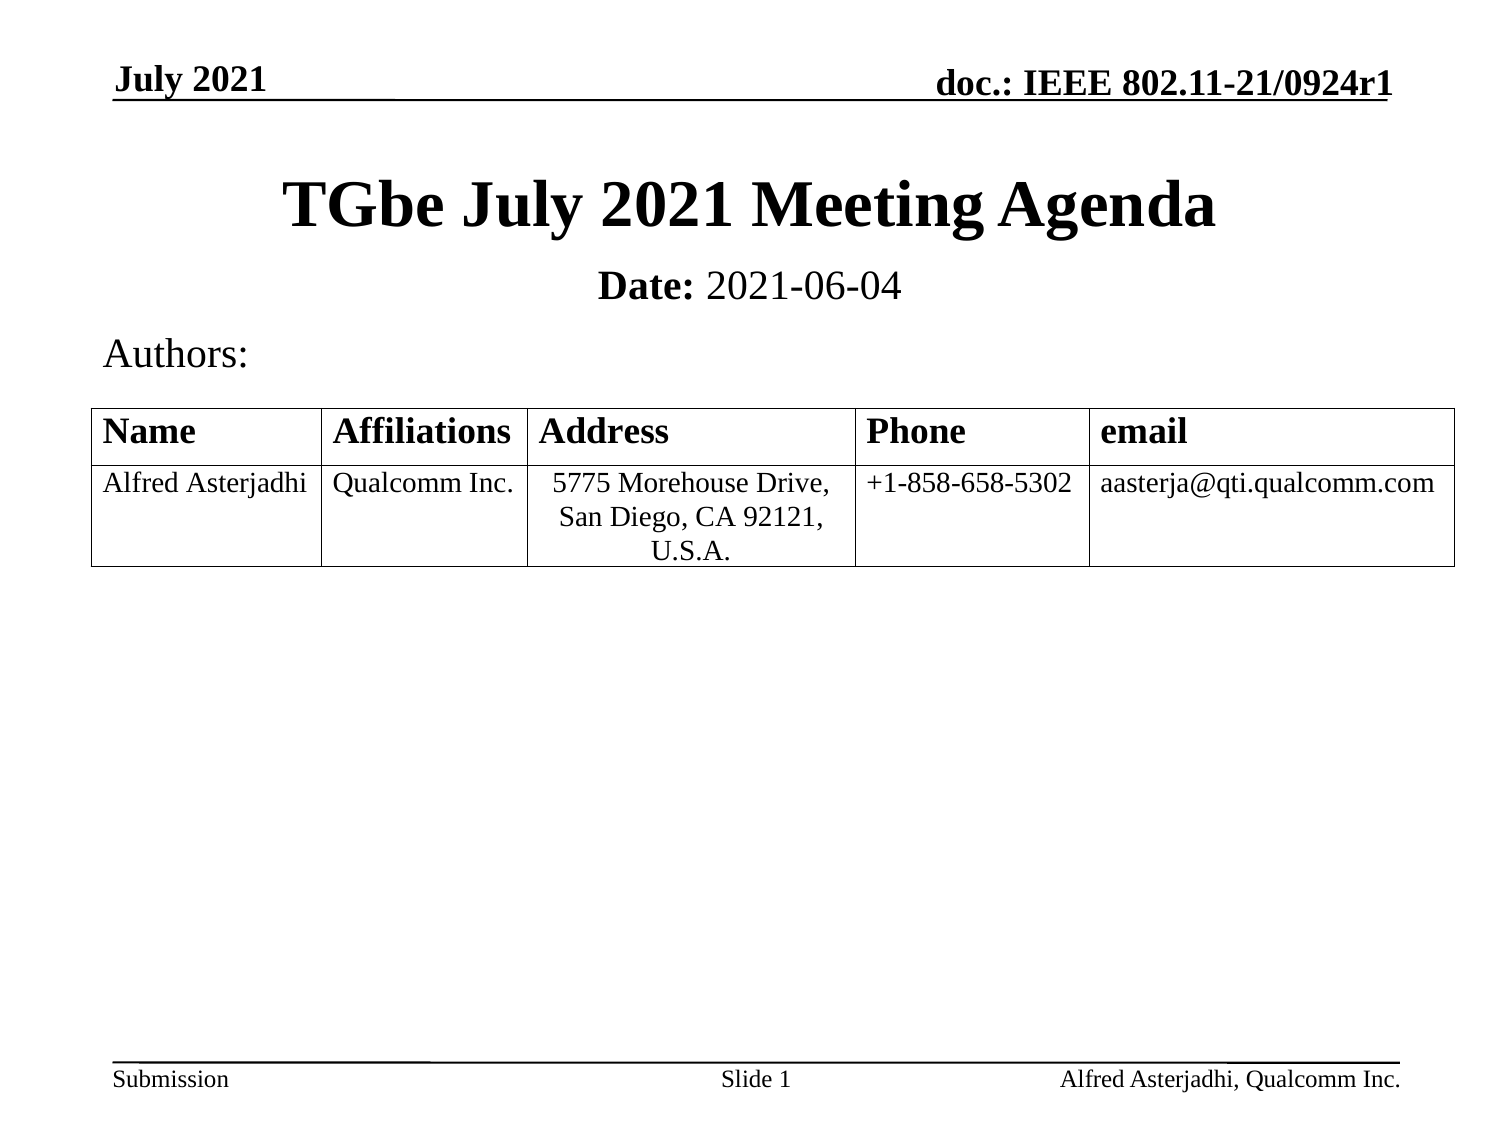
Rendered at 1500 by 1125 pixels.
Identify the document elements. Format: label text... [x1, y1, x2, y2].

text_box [75, 407, 1477, 819]
slide_number Slide 1 [712, 1061, 800, 1123]
title TGbe July 2021 Meeting Agenda [112, 112, 1388, 249]
text_box Authors: [87, 318, 325, 381]
list Date: 2021-06-04 [112, 249, 1388, 316]
footer Alfred Asterjadhi, Qualcomm Inc. [902, 1061, 1402, 1093]
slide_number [114, 54, 493, 100]
